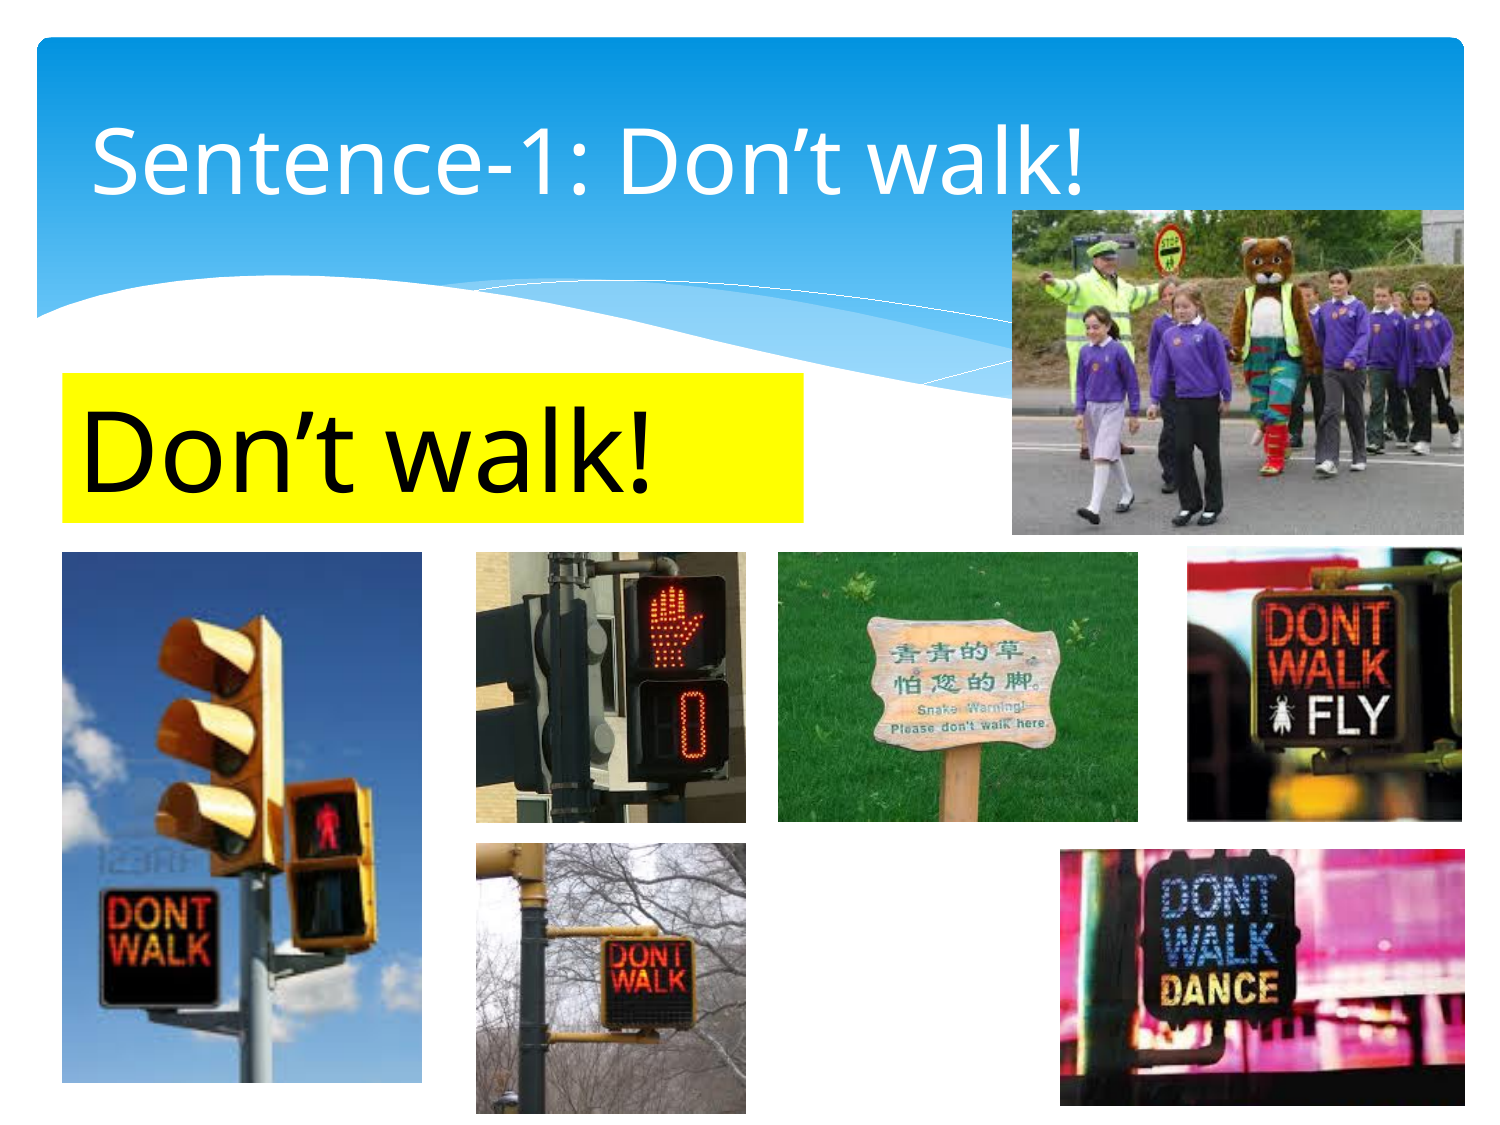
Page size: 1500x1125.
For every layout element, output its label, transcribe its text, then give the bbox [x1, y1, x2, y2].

title Sentence-1: Don’t walk! [74, 55, 1426, 262]
picture [62, 551, 423, 1084]
picture [778, 552, 1138, 822]
picture [1012, 210, 1465, 535]
picture [476, 843, 747, 1114]
picture [1187, 546, 1462, 822]
text_box Don’t walk! [62, 373, 804, 523]
picture [1059, 848, 1466, 1106]
picture [476, 552, 747, 823]
